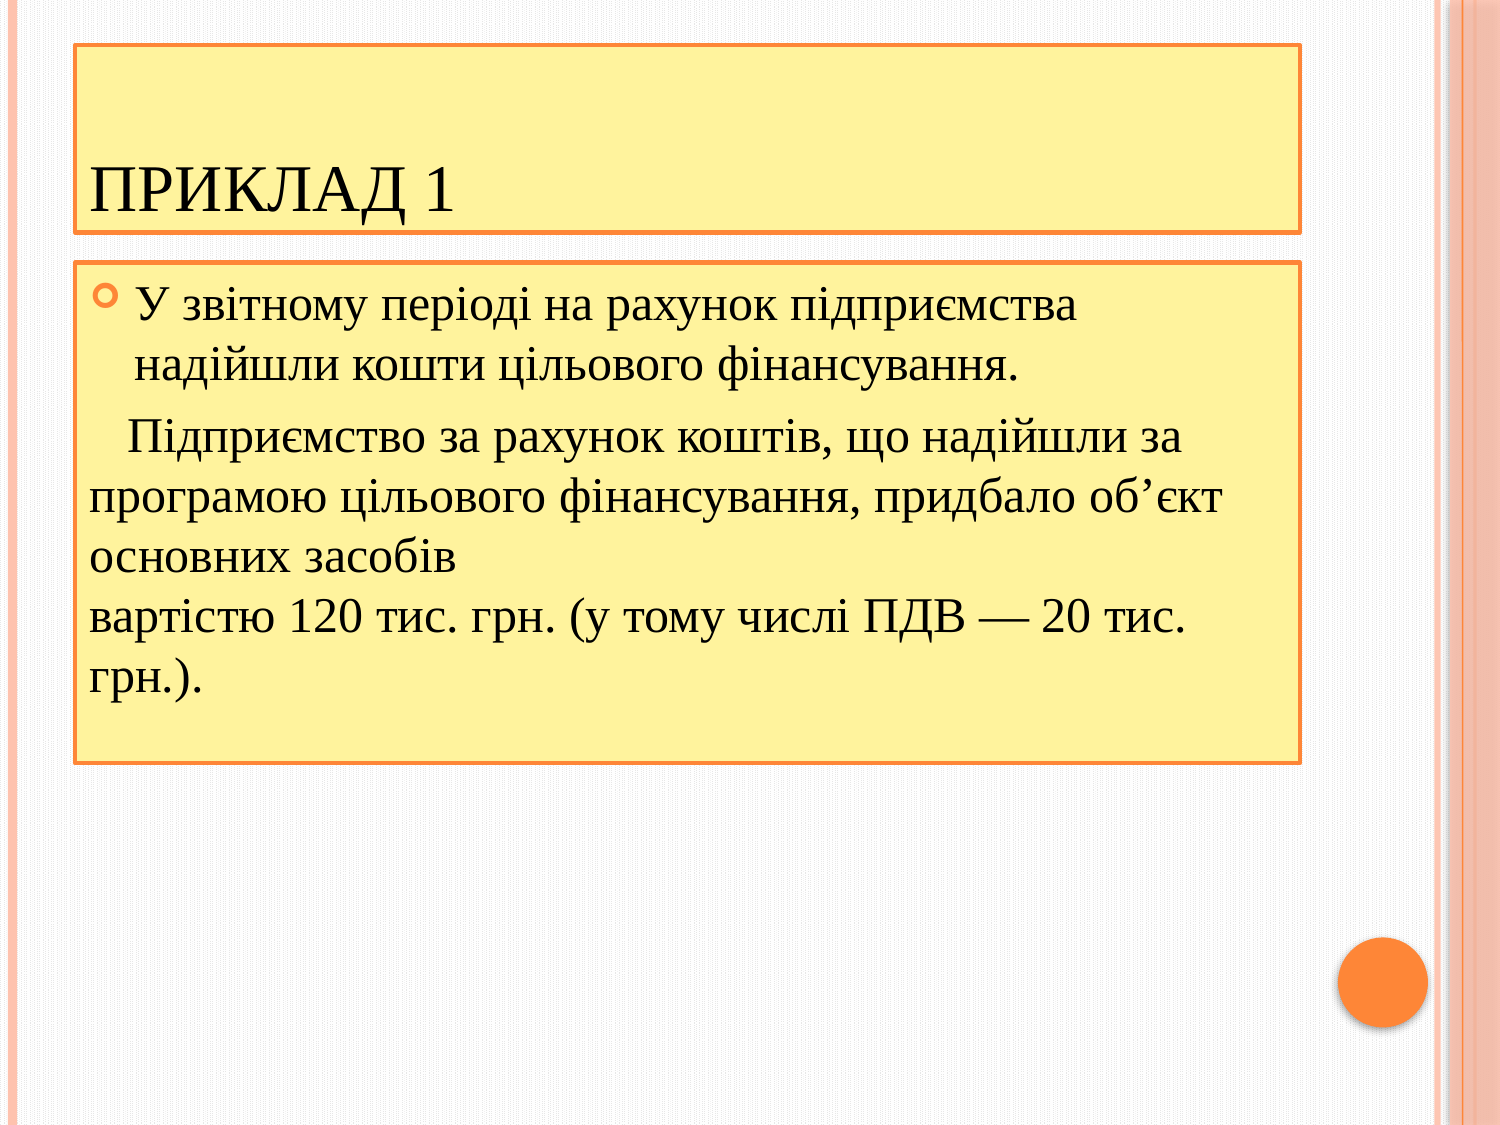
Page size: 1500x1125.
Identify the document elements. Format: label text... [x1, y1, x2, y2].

list У звітному періоді на рахунок ­підприємства надійшли кошти цільового фінансування. Підприємство за рахунок коштів, що надійшли за програмою цільового фінансування, придбало об’єкт основних засобів вартістю 120 тис. грн. (у тому числі ПДВ — 20 тис. грн.). [73, 260, 1302, 765]
title Приклад 1 [73, 43, 1302, 235]
